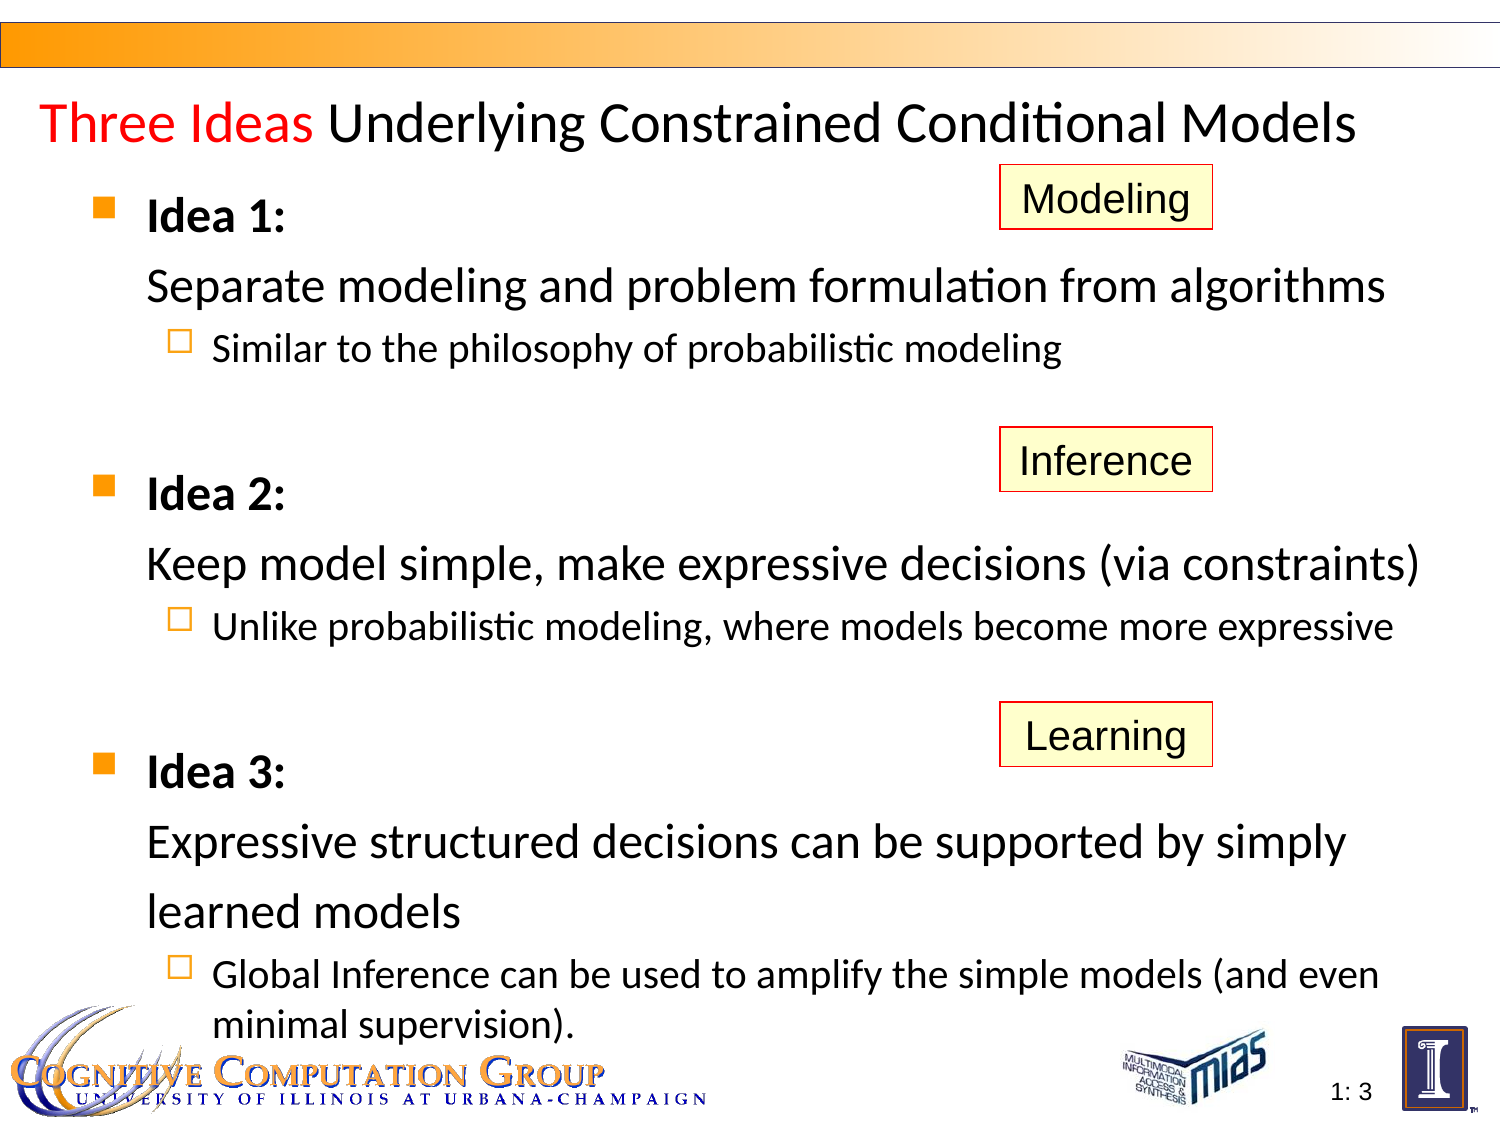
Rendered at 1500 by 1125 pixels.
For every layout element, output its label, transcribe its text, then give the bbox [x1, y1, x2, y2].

picture [1120, 1021, 1275, 1113]
slide_number 1: 3 [1237, 1074, 1388, 1113]
title Three Ideas Underlying Constrained Conditional Models [24, 75, 1450, 163]
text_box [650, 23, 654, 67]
list Idea 1: Separate modeling and problem formulation from algorithms Similar to the philosophy of probabilistic modeling Idea 2: Keep model simple, make expressive decisions (via constraints) Unlike probabilistic modeling, where models become more expressive Idea 3: Expressive structured decisions can be supported by simply learned models Global Inference can be used to amplify the simple models (and even minimal supervision). [75, 174, 1463, 988]
text_box Inference [999, 426, 1213, 492]
text_box Learning [999, 701, 1213, 767]
text_box Modeling [999, 164, 1213, 230]
picture [0, 1000, 713, 1125]
slide_number Page 20 [562, 23, 566, 67]
